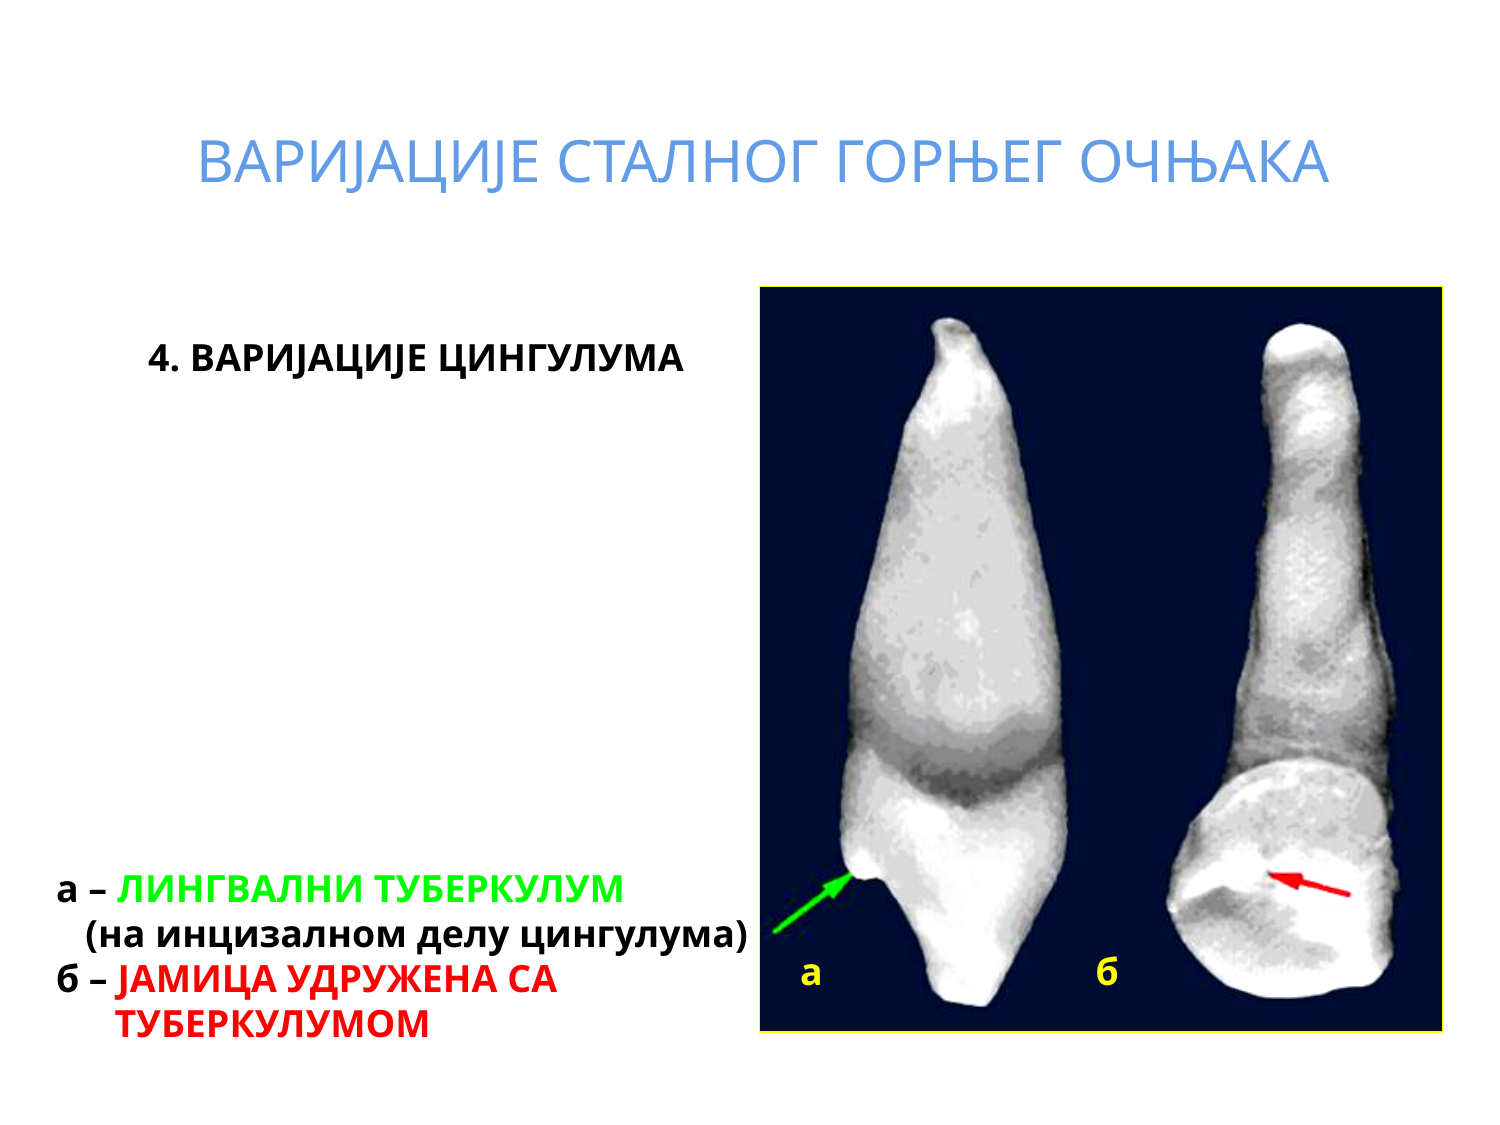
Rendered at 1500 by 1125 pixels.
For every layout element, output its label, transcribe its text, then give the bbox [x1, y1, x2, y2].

text_box 4. ВАРИЈАЦИЈЕ ЦИНГУЛУМА [133, 326, 700, 386]
text_box ВАРИЈАЦИЈЕ СТАЛНОГ ГОРЊЕГ ОЧЊАКА [181, 116, 1345, 202]
text_box a – ЛИНГВАЛНИ ТУБЕРКУЛУМ (на инцизалном делу цингулума) б – ЈАМИЦА УДРУЖЕНА СА ТУБЕРКУЛУМОМ [41, 857, 823, 1053]
picture [760, 287, 1442, 1032]
